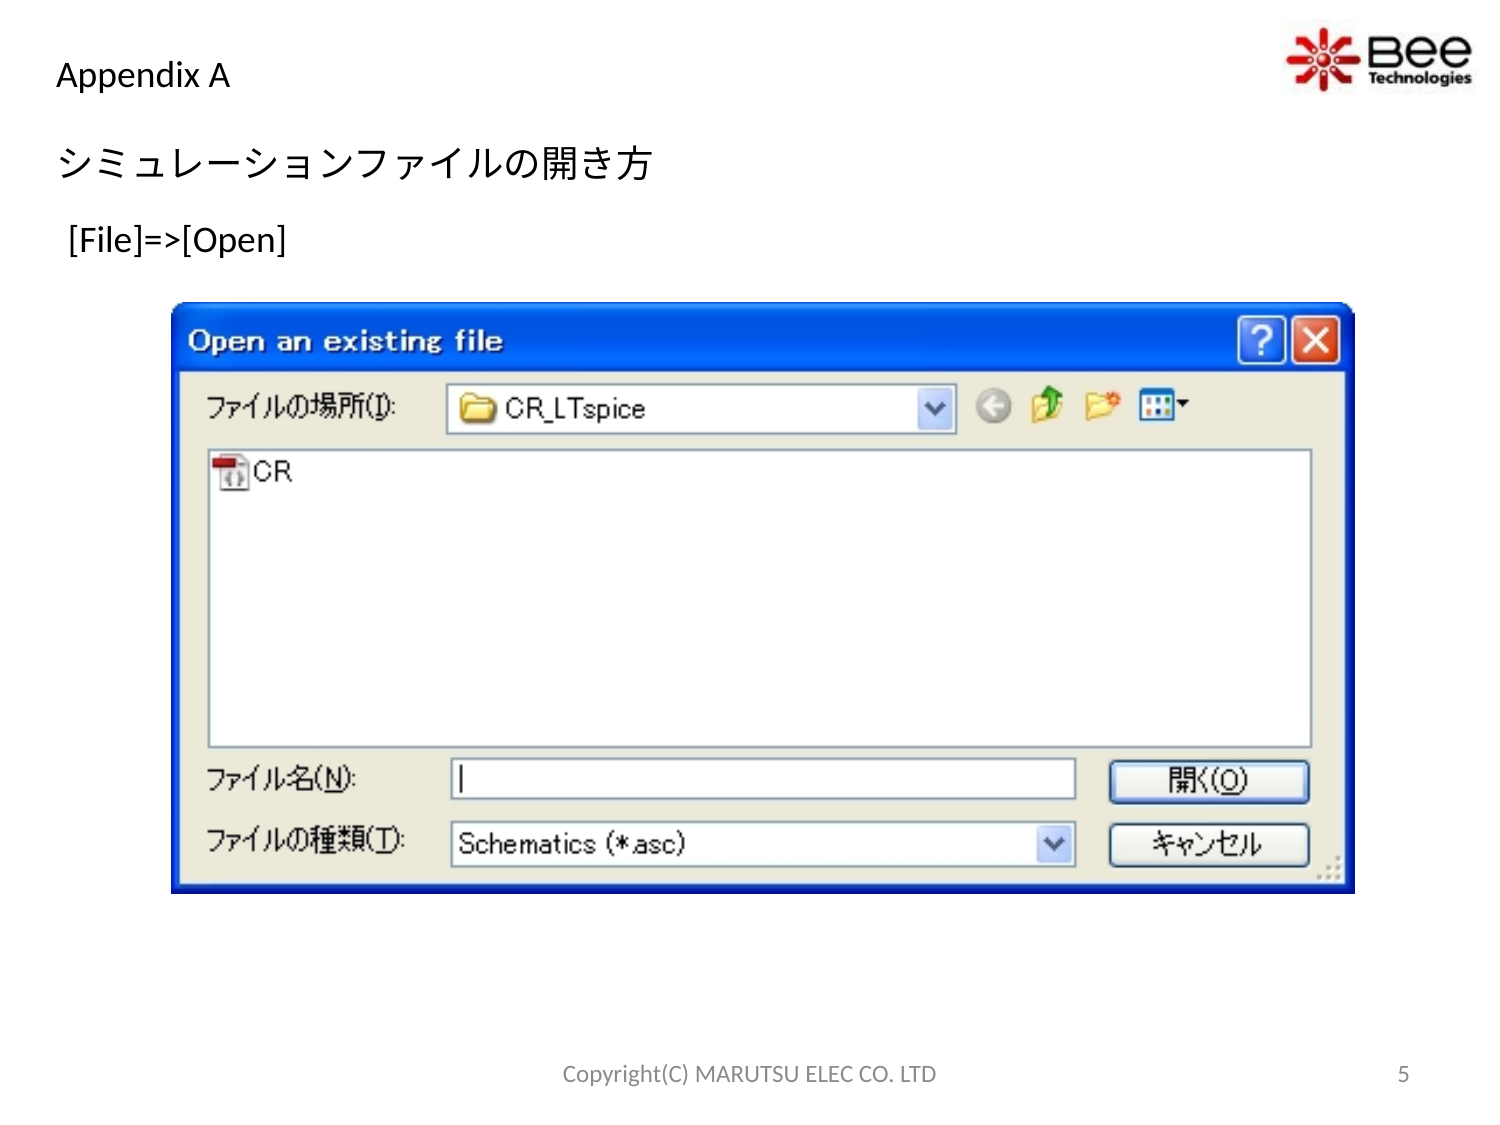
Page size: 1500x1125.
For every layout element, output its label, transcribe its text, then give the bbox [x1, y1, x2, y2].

text_box [File]=>[Open] [53, 208, 644, 268]
footer Copyright(C) MARUTSU ELEC CO. LTD [512, 1042, 988, 1103]
text_box Appendix A シミュレーションファイルの開き方 [41, 42, 1424, 193]
picture [170, 302, 1355, 894]
picture [1281, 18, 1478, 101]
slide_number 5 [1074, 1042, 1425, 1103]
